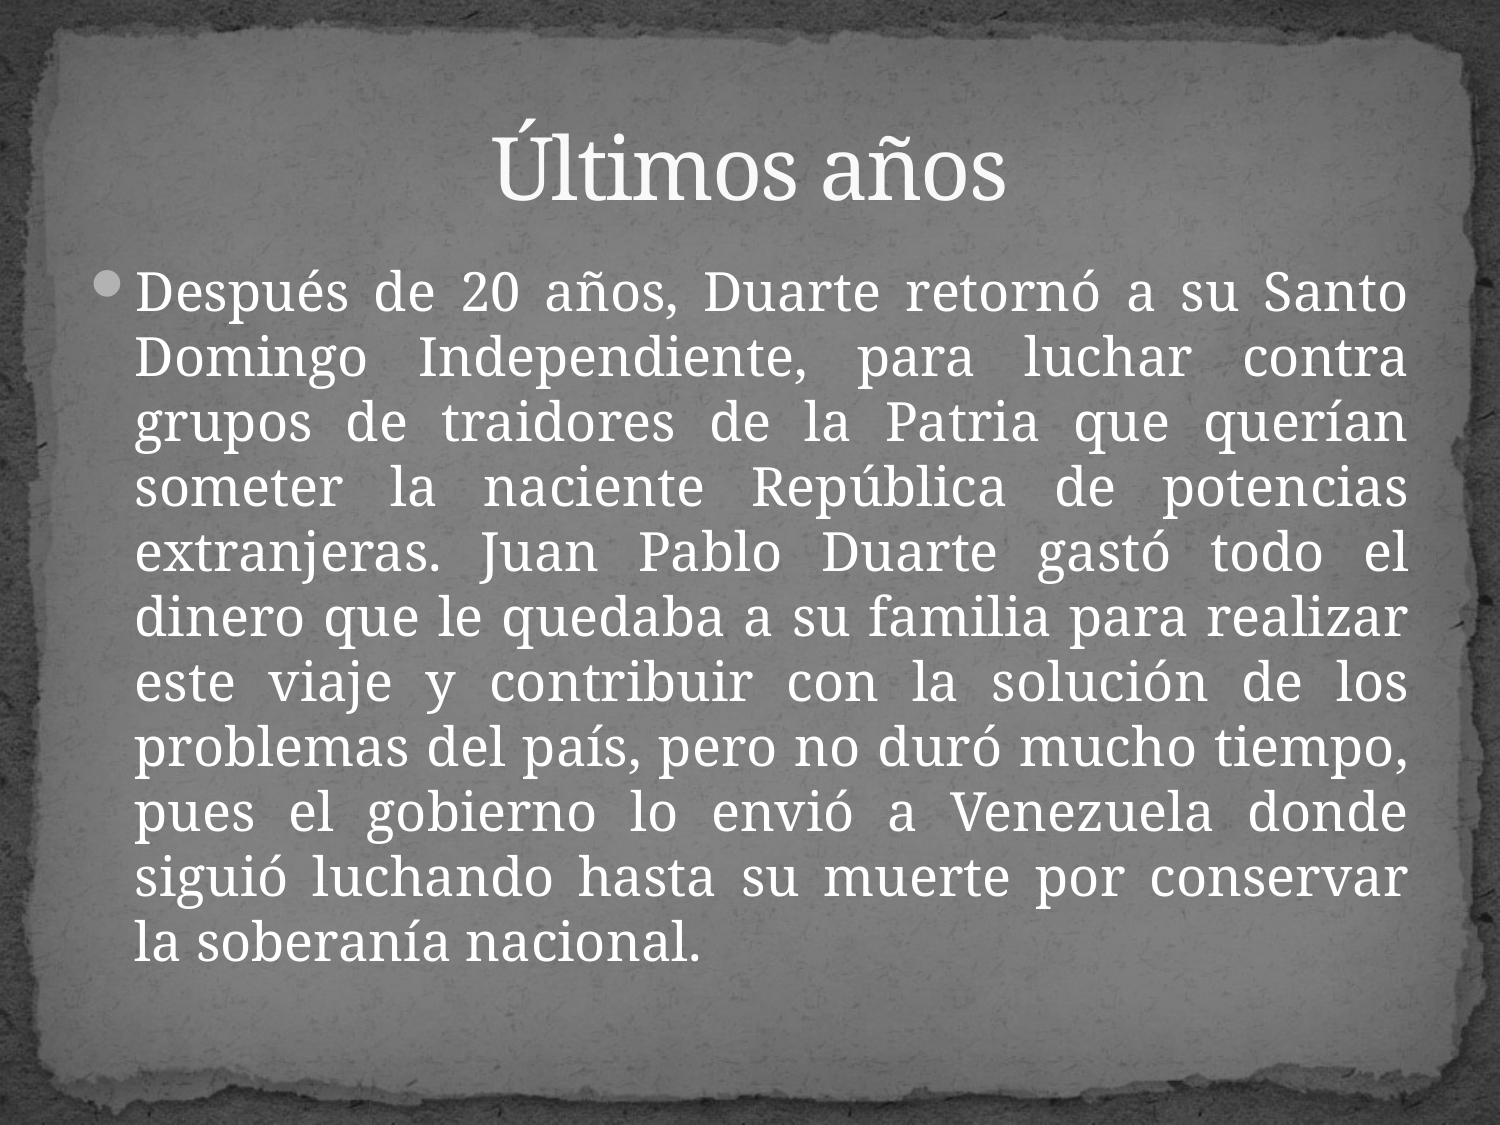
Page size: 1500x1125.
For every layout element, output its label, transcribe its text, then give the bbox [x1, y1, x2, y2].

list Después de 20 años, Duarte retornó a su Santo Domingo Independiente, para luchar contra grupos de traidores de la Patria que querían someter la naciente República de potencias extranjeras. Juan Pablo Duarte gastó todo el dinero que le quedaba a su familia para realizar este viaje y contribuir con la solución de los problemas del país, pero no duró mucho tiempo, pues el gobierno lo envió a Venezuela donde siguió luchando hasta su muerte por conservar la soberanía nacional. [75, 249, 1425, 1000]
title Últimos años [74, 93, 1425, 225]
